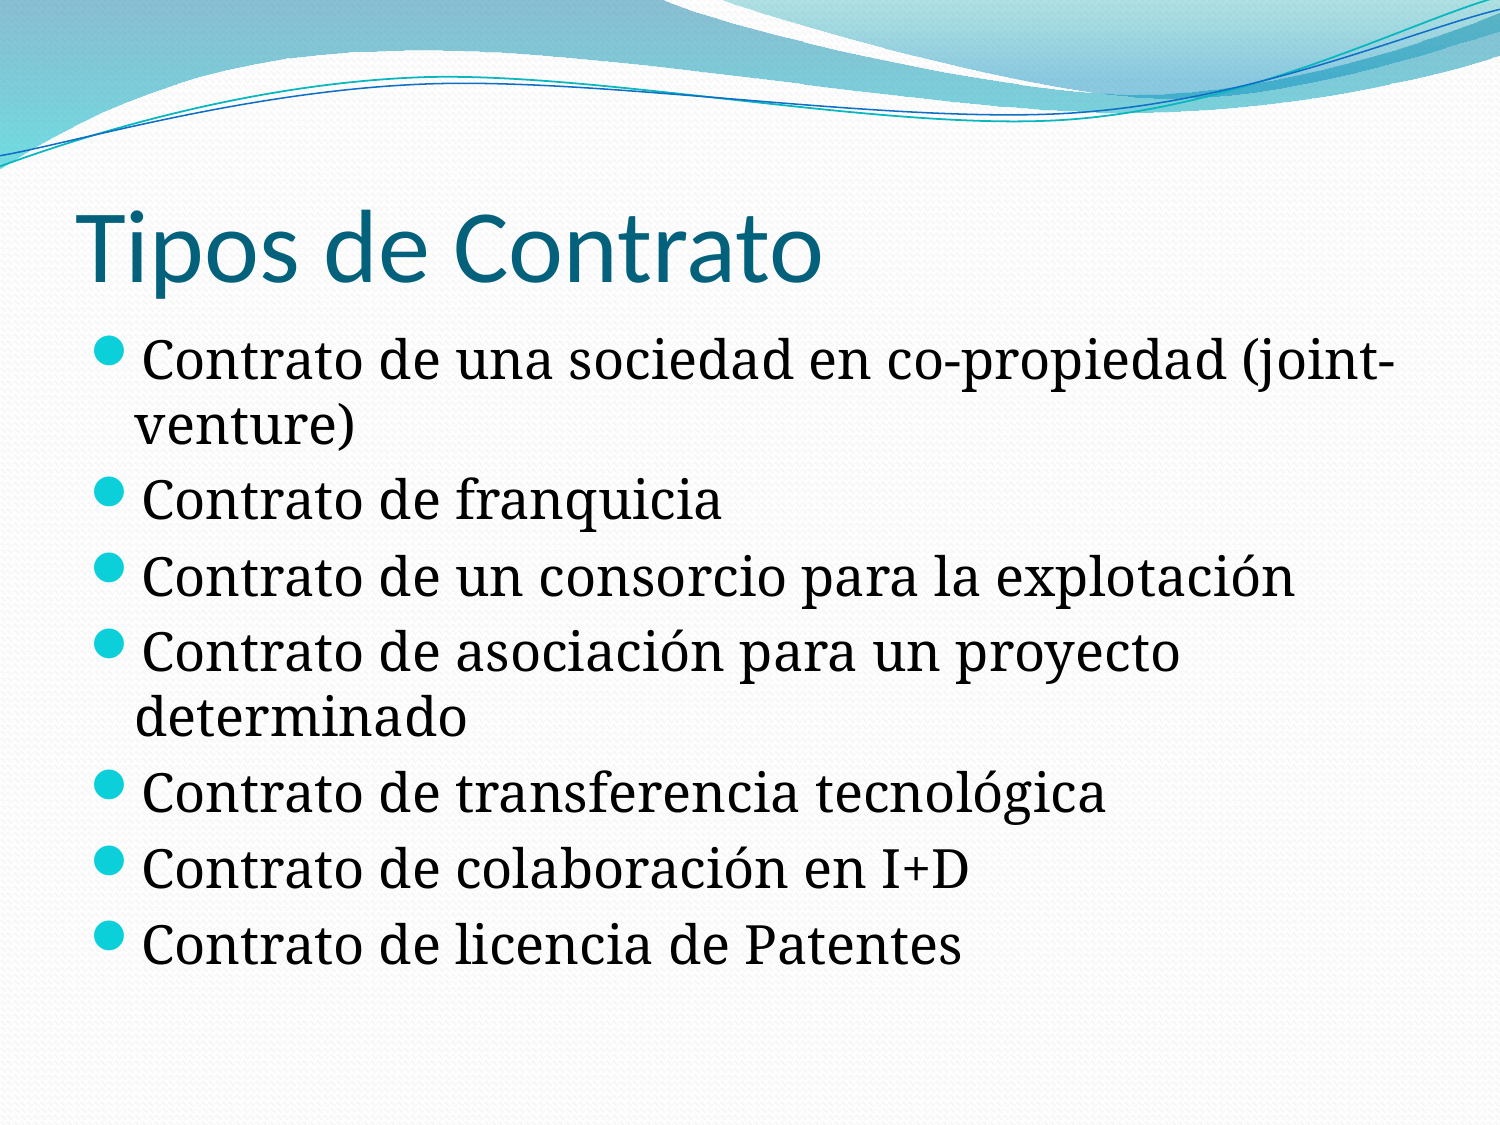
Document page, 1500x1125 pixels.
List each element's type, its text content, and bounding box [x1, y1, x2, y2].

title Tipos de Contrato [75, 115, 1425, 303]
list Contrato de una sociedad en co-propiedad (joint-venture) Contrato de franquicia Contrato de un consorcio para la explotación Contrato de asociación para un proyecto determinado Contrato de transferencia tecnológica Contrato de colaboración en I+D Contrato de licencia de Patentes [75, 317, 1425, 1038]
